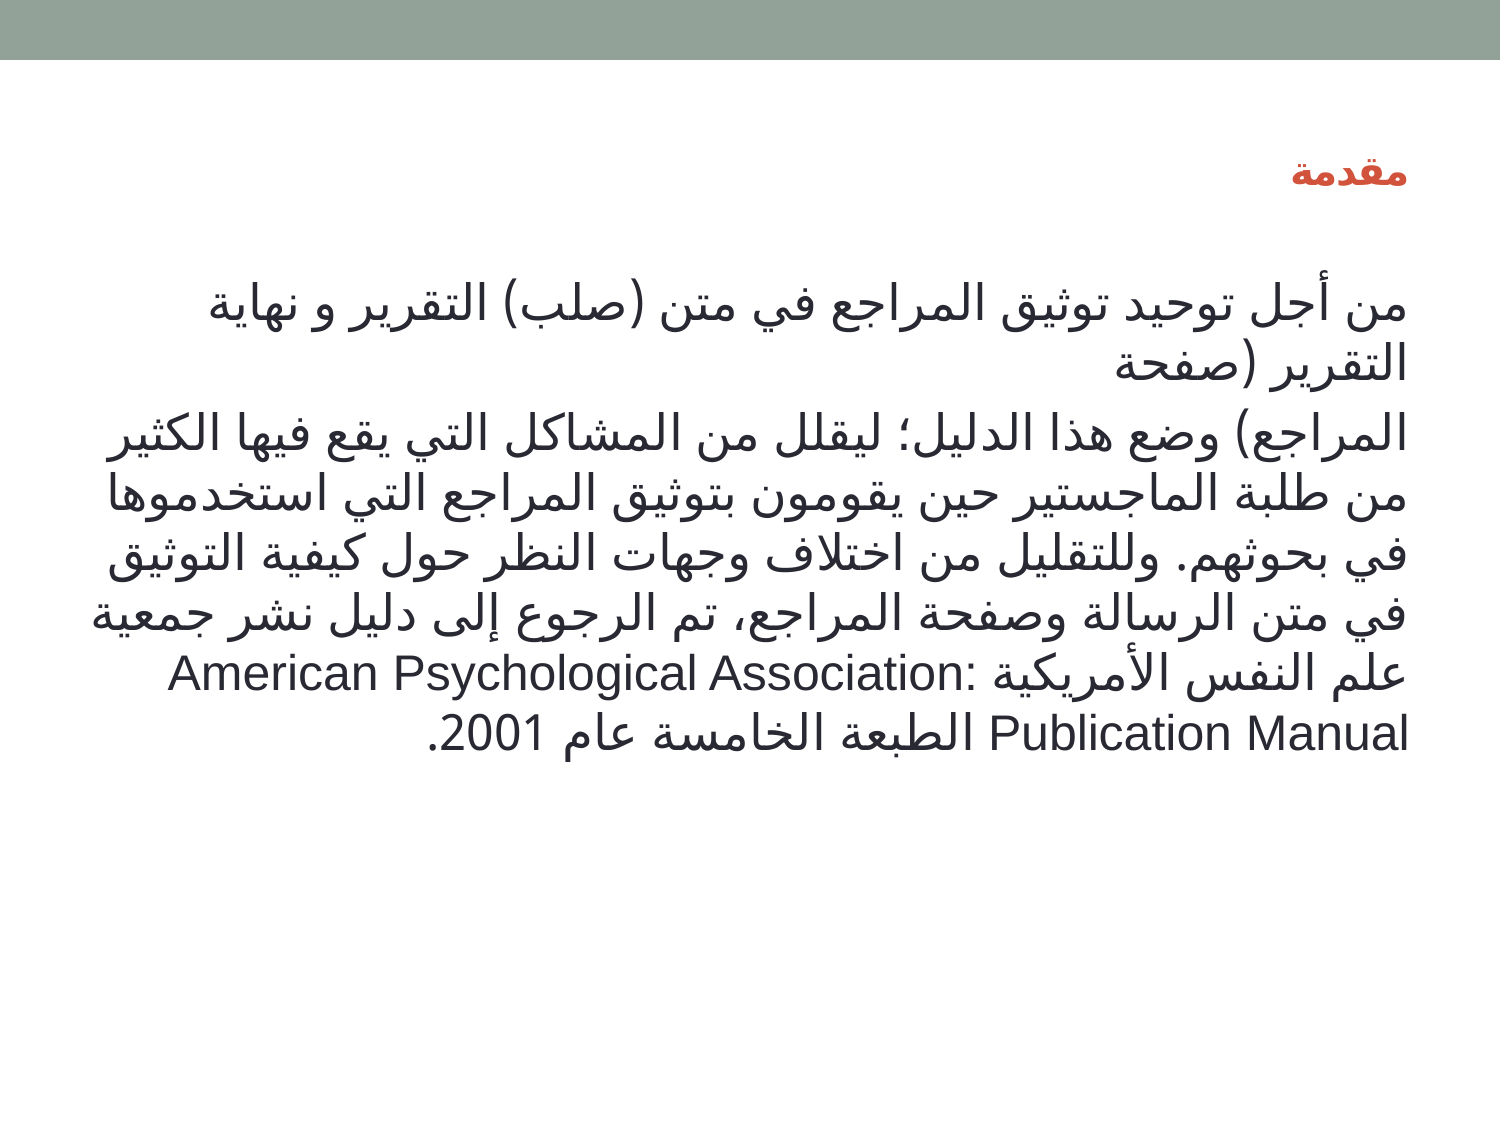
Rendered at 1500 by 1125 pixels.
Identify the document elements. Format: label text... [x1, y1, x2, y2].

title مقدمة [75, 87, 1425, 250]
list من أجل توحيد توثيق المراجع في متن (صلب) التقرير و نهاية التقرير (صفحة المراجع) وضع هذا الدليل؛ ليقلل من المشاكل التي يقع فيها الكثير من طلبة الماجستير حين يقومون بتوثيق المراجع التي استخدموها في بحوثهم. وللتقليل من اختلاف وجهات النظر حول كيفية التوثيق في متن الرسالة وصفحة المراجع، تم الرجوع إلى دليل نشر جمعية علم النفس الأمريكية American Psychological Association: Publication Manual الطبعة الخامسة عام 2001. [75, 262, 1425, 1063]
